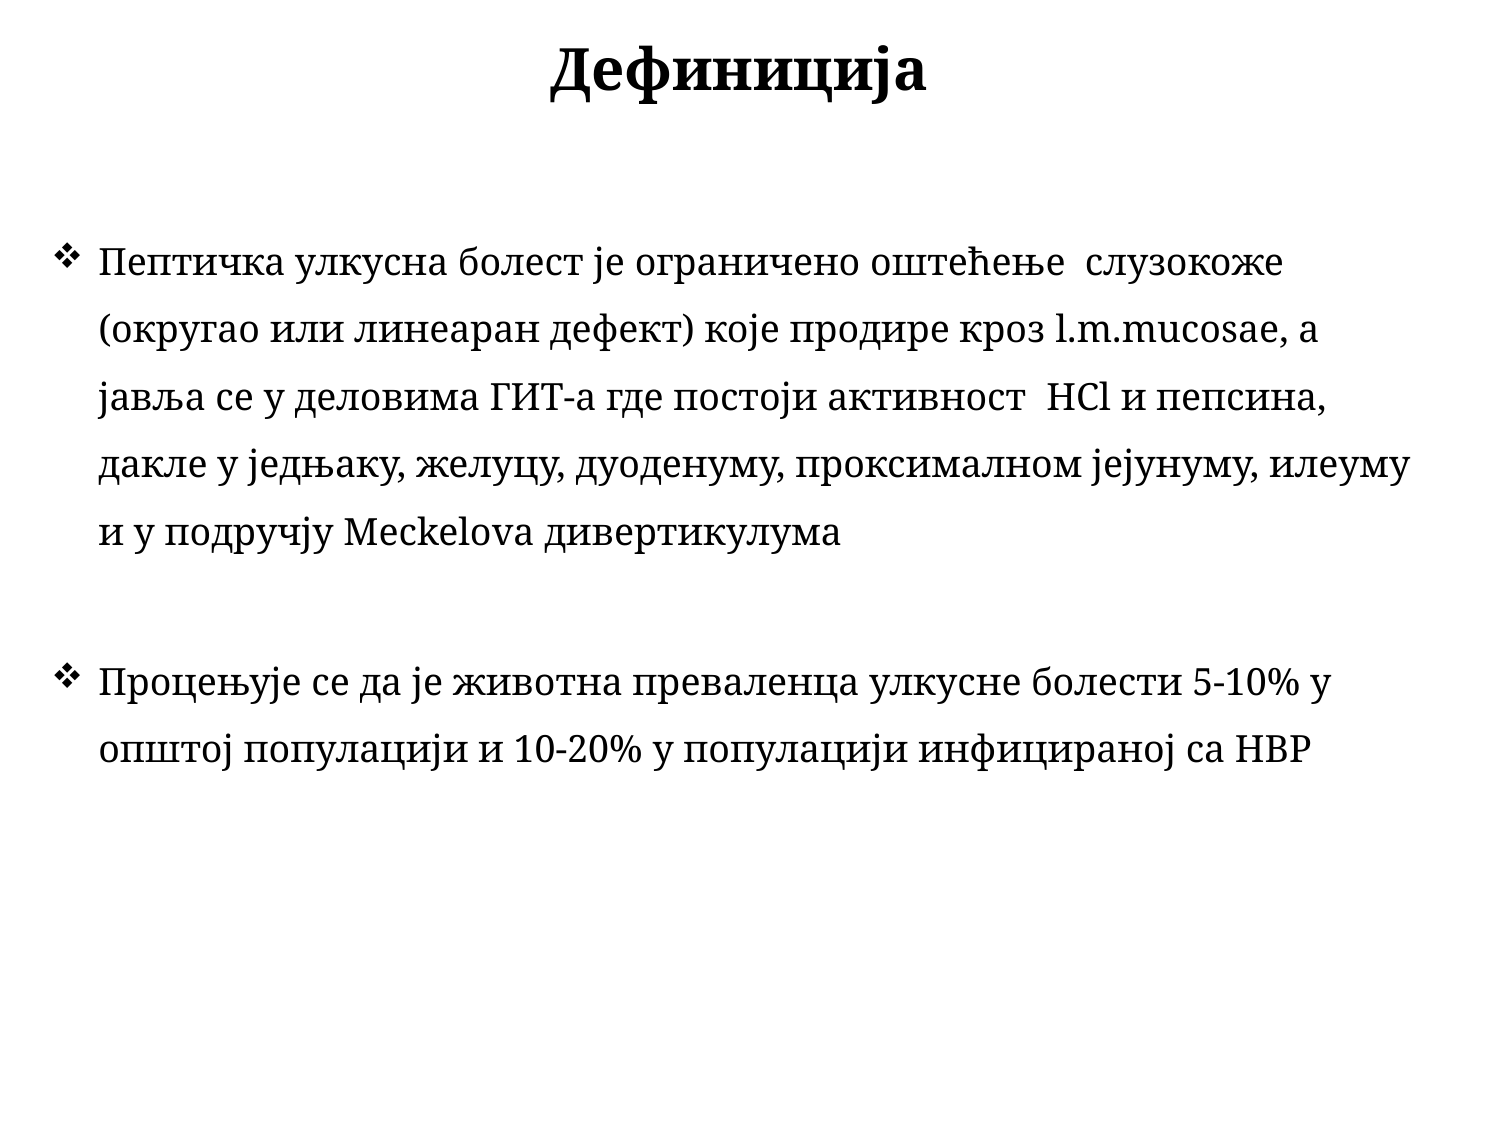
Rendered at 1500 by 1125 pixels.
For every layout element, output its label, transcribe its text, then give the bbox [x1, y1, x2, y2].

text_box Дефиниција [120, 24, 1359, 207]
text_box Пептичка улкусна болест je ограничено оштећење слузокоже (округао или линеаран дефект) које продире кроз l.m.mucosae, a јавља се у деловима ГИТ-а где постоји активност HCl и пепсина, дакле у једњаку, желуцу, дуоденуму, проксималном јејунуму, илеуму и у подручју Meckelova дивертикулума Процењује се да је животна преваленца улкусне болести 5-10% у општој популацији и 10-20% у популацији инфицираној са HBP [36, 207, 1443, 883]
